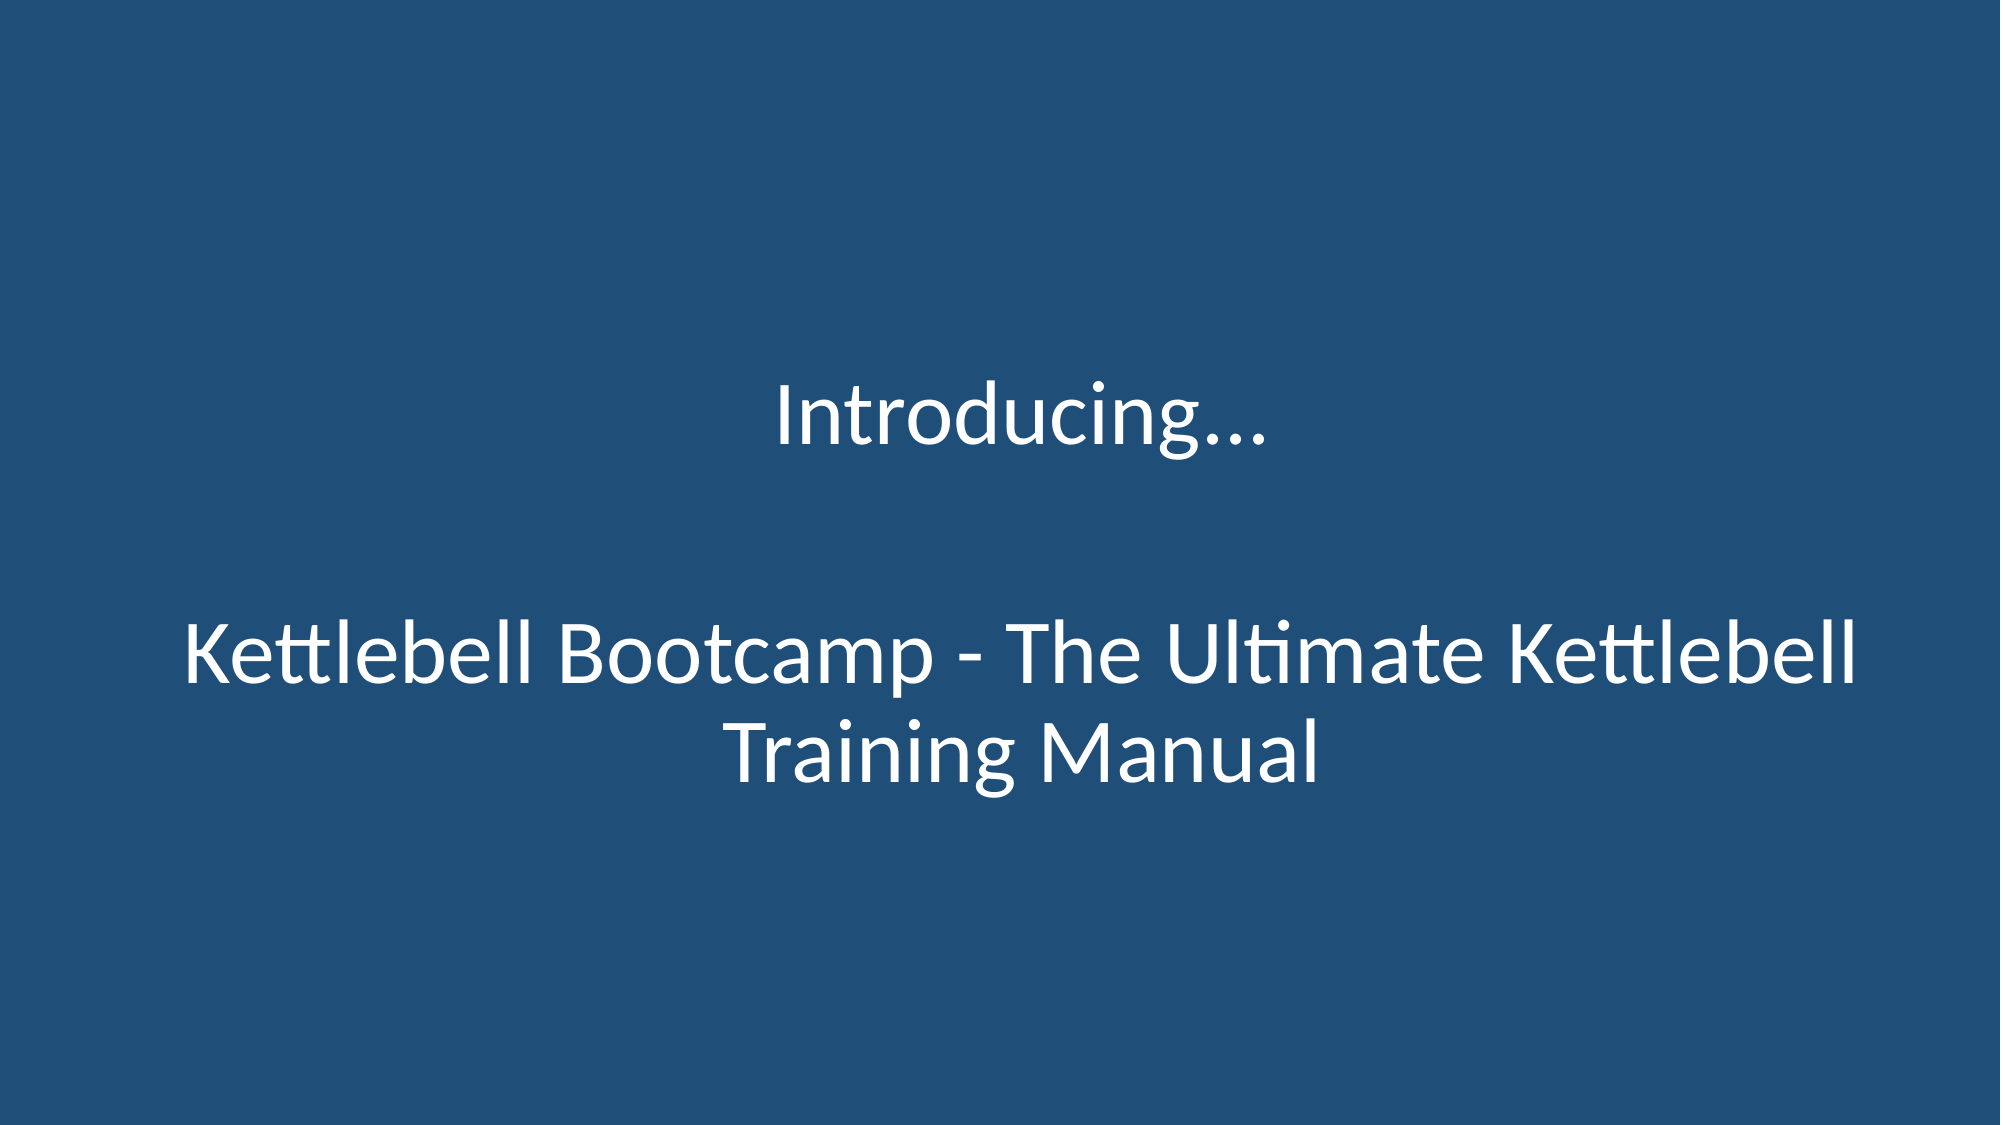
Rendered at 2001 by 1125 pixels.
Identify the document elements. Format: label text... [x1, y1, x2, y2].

list Introducing... Kettlebell Bootcamp - The Ultimate Kettlebell Training Manual [159, 357, 1885, 693]
